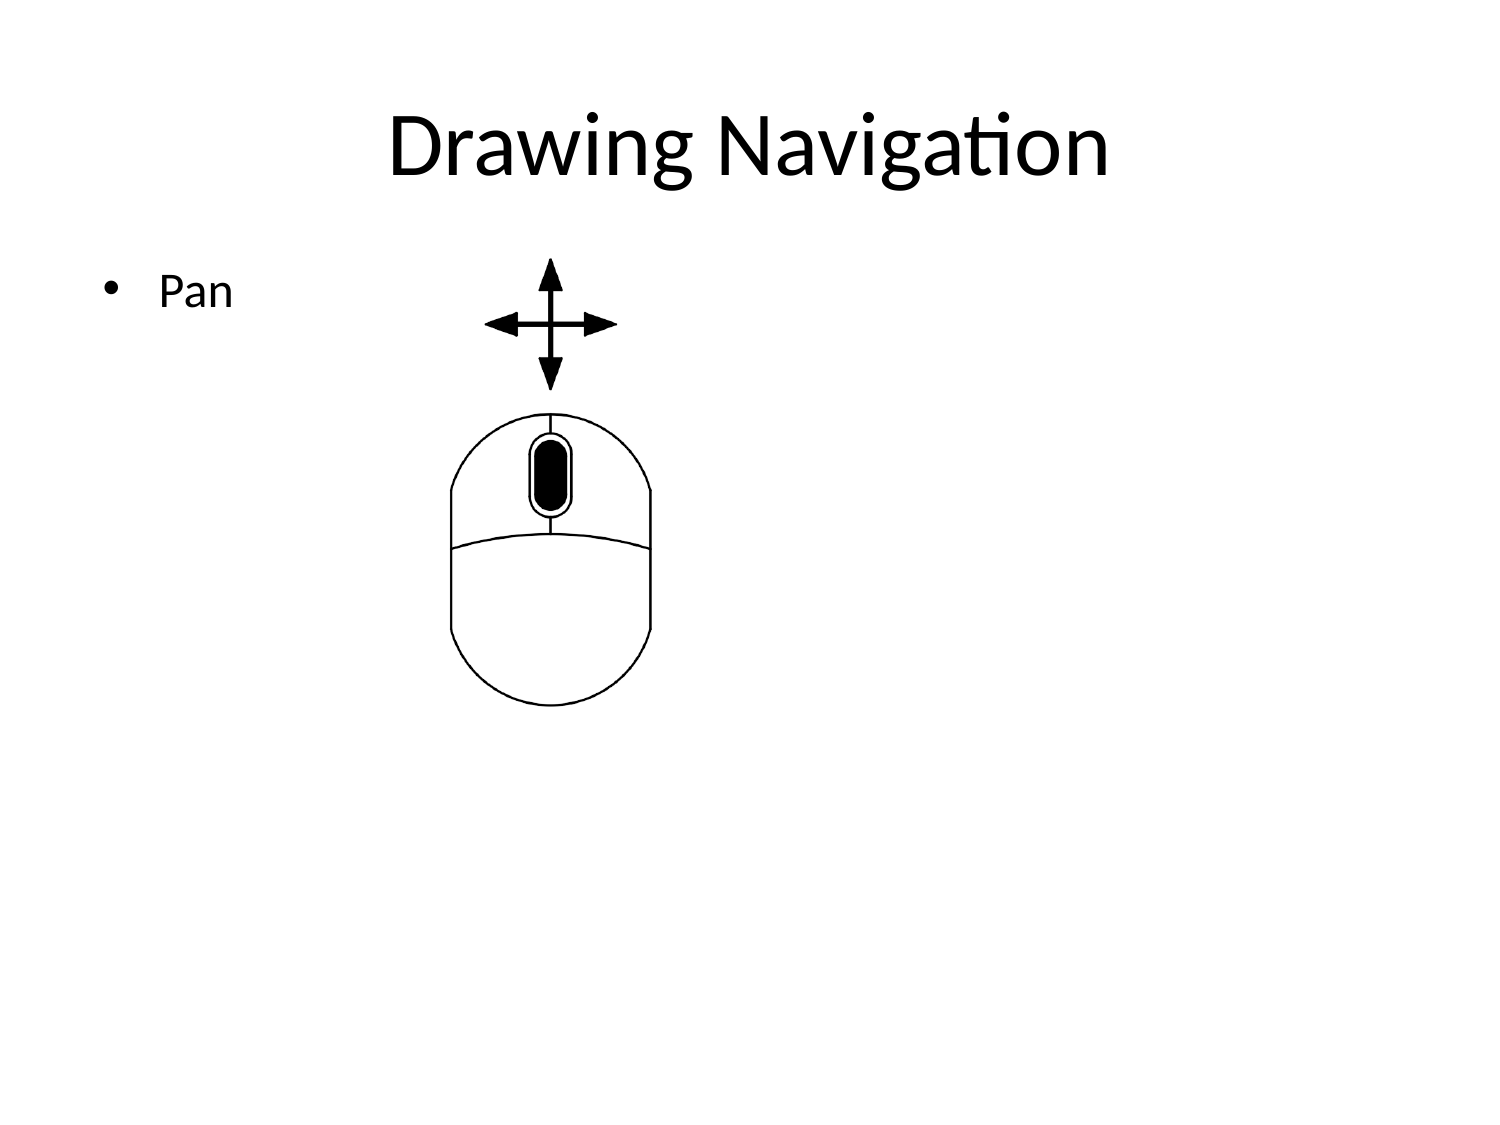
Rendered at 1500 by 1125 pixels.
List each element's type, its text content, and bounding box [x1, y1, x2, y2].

list Pan [87, 249, 800, 950]
title Drawing Navigation [75, 45, 1425, 233]
picture [443, 249, 657, 711]
